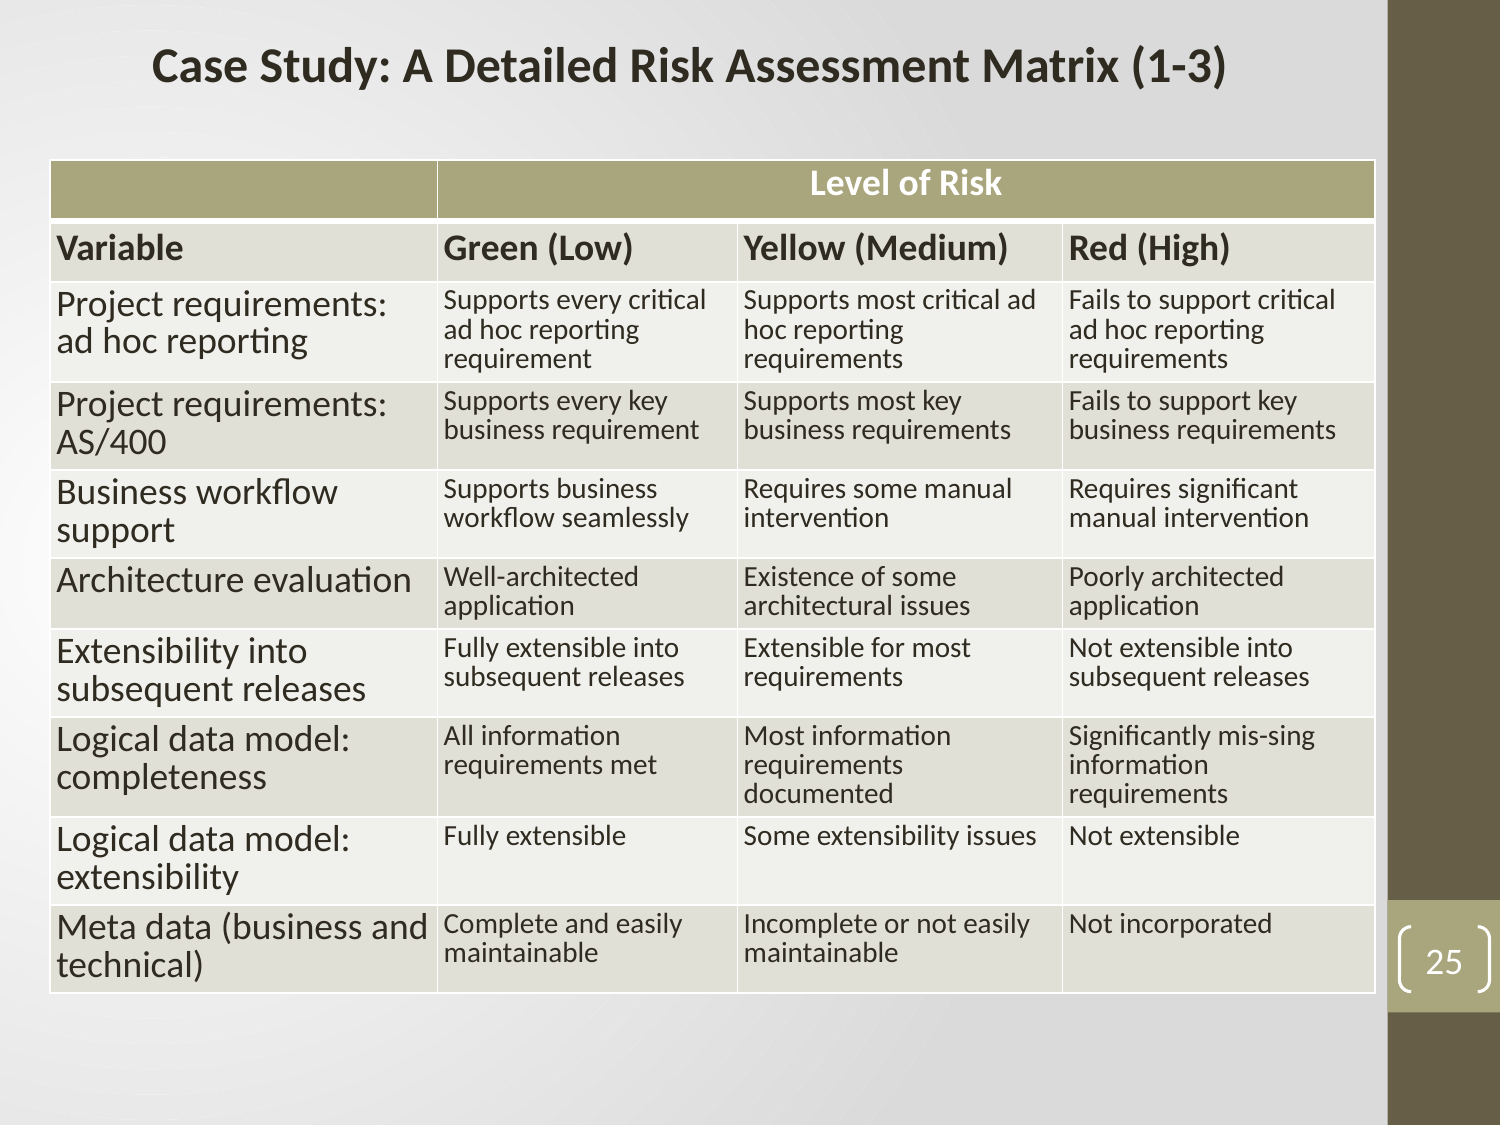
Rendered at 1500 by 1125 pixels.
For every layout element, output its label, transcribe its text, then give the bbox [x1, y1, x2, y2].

table_cell Architecture evaluation [51, 559, 437, 628]
table_cell Requires significant manual intervention [1063, 471, 1374, 557]
text_box Case Study: A Detailed Risk Assessment Matrix (1-3) [137, 24, 1350, 100]
table_cell Green (Low) [438, 224, 737, 281]
table_cell Supports every key business requirement [438, 383, 737, 469]
table_cell Business workflow support [51, 471, 437, 557]
table_cell Yellow (Medium) [738, 224, 1062, 281]
table_cell Not extensible [1063, 818, 1374, 904]
table_cell Extensibility into subsequent releases [51, 630, 437, 716]
table_cell Requires some manual intervention [738, 471, 1062, 557]
table_cell Fails to support critical ad hoc reporting requirements [1063, 283, 1374, 381]
table_cell Incomplete or not easily maintainable [738, 906, 1062, 992]
table_cell All information requirements met [438, 718, 737, 816]
table_cell Fully extensible into subsequent releases [438, 630, 737, 716]
table_cell Project requirements: AS/400 [51, 383, 437, 469]
table_cell Logical data model: completeness [51, 718, 437, 816]
table_cell Supports most critical ad hoc reporting requirements [738, 283, 1062, 381]
table_cell Not incorporated [1063, 906, 1374, 992]
table_cell Most information requirements documented [738, 718, 1062, 816]
table_cell Supports every critical ad hoc reporting requirement [438, 283, 737, 381]
table_cell Meta data (business and technical) [51, 906, 437, 992]
table_cell Complete and easily maintainable [438, 906, 737, 992]
table_cell Existence of some architectural issues [738, 559, 1062, 628]
table_cell Poorly architected application [1063, 559, 1374, 628]
table_cell Supports business workflow seamlessly [438, 471, 737, 557]
table_header Level of Risk [438, 161, 1374, 218]
table_cell Not extensible into subsequent releases [1063, 630, 1374, 716]
table_cell Some extensibility issues [738, 818, 1062, 904]
table_cell Significantly mis-sing information requirements [1063, 718, 1374, 816]
table_cell Project requirements: ad hoc reporting [51, 283, 437, 381]
table_header [51, 161, 437, 218]
table_cell Well-architected application [438, 559, 737, 628]
slide_number 25 [1397, 925, 1492, 994]
table_cell Fails to support key business requirements [1063, 383, 1374, 469]
table_cell Fully extensible [438, 818, 737, 904]
table_cell Variable [51, 224, 437, 281]
table_cell Red (High) [1063, 224, 1374, 281]
table_cell Extensible for most requirements [738, 630, 1062, 716]
table_cell Logical data model: extensibility [51, 818, 437, 904]
table_cell Supports most key business requirements [738, 383, 1062, 469]
